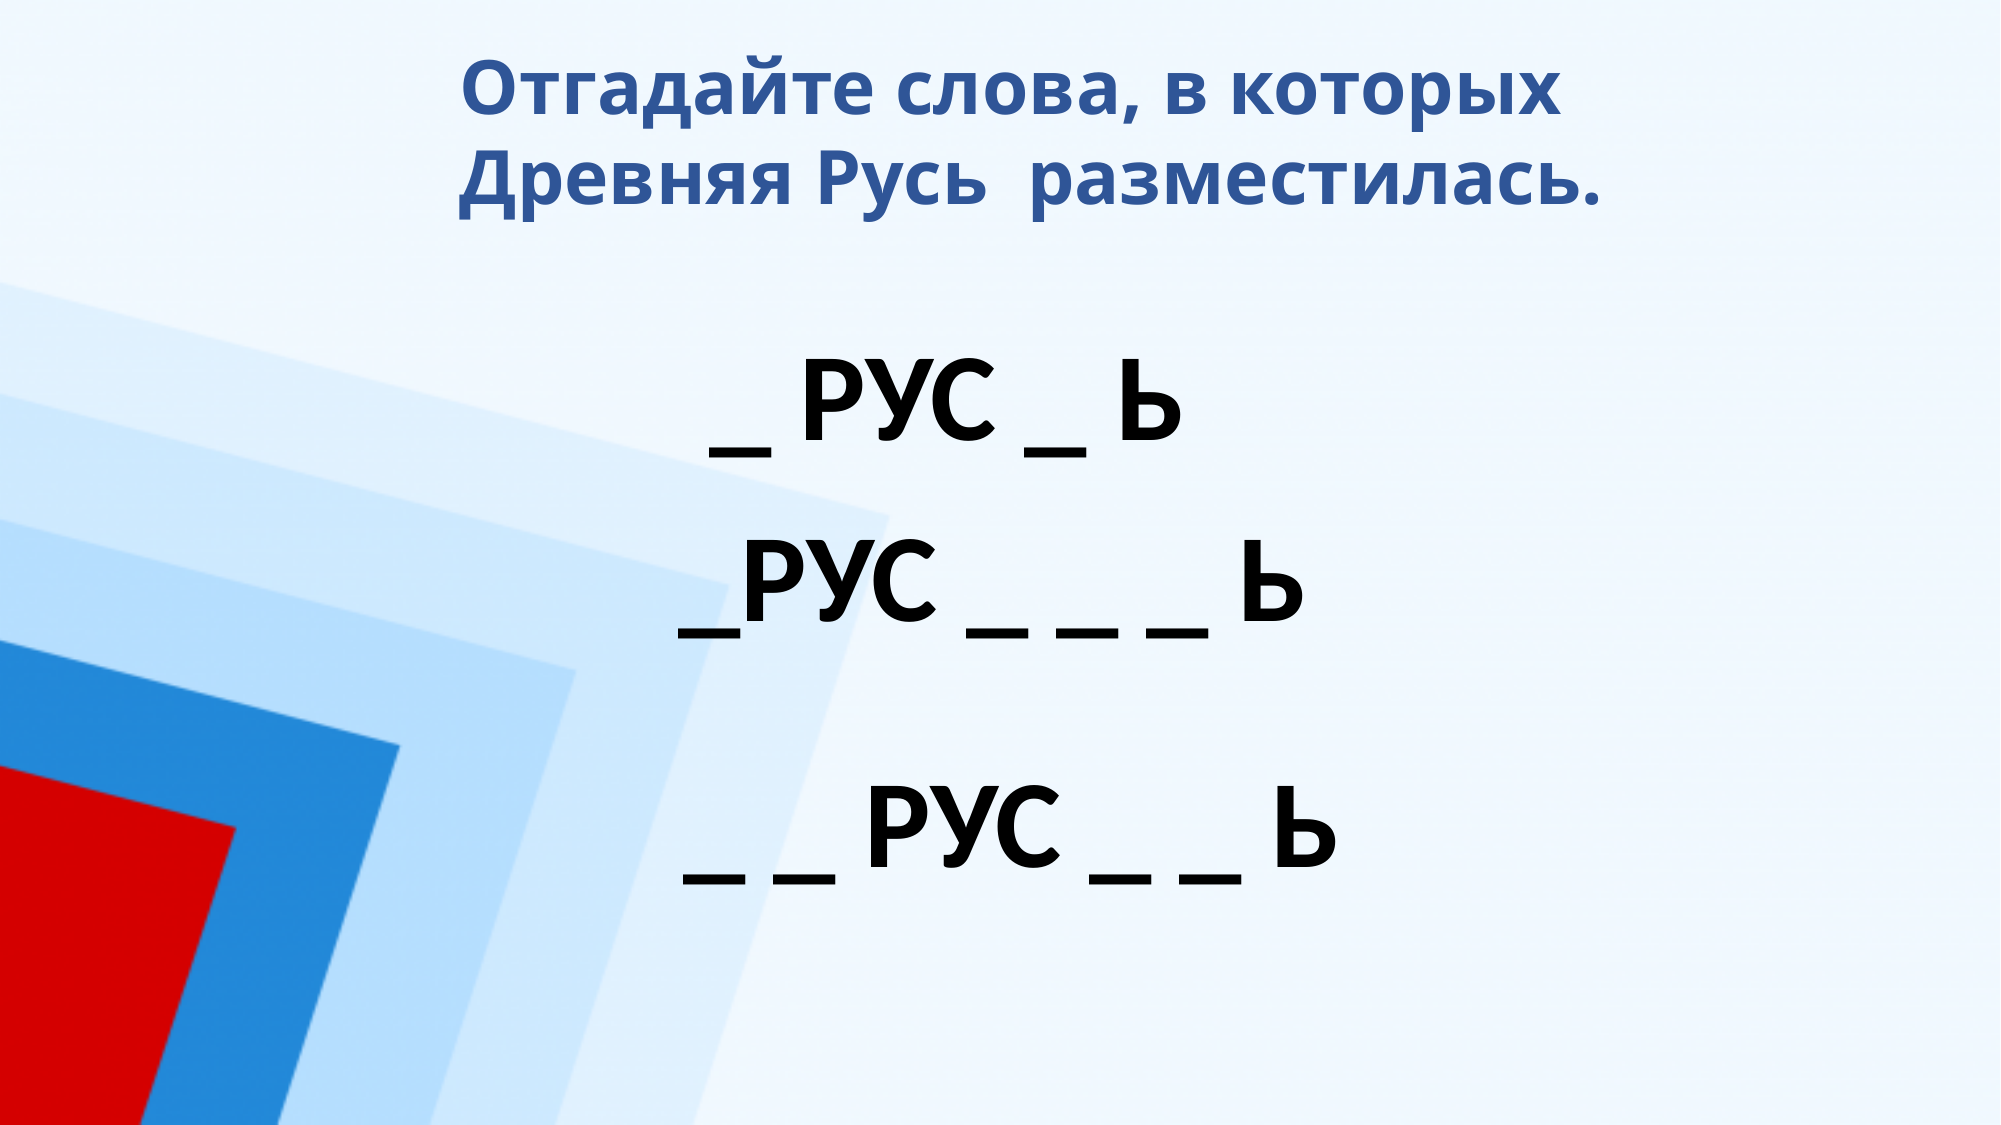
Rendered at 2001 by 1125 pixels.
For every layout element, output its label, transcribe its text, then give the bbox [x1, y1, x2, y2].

text_box _РУС _ _ _ Ь [663, 489, 1587, 654]
text_box _ РУС _ Ь [694, 307, 1378, 473]
text_box _ _ РУС _ _ Ь [668, 735, 1503, 900]
picture [0, 0, 2001, 1125]
text_box Отгадайте слова, в которых Древняя Русь разместилась. [445, 32, 1619, 228]
